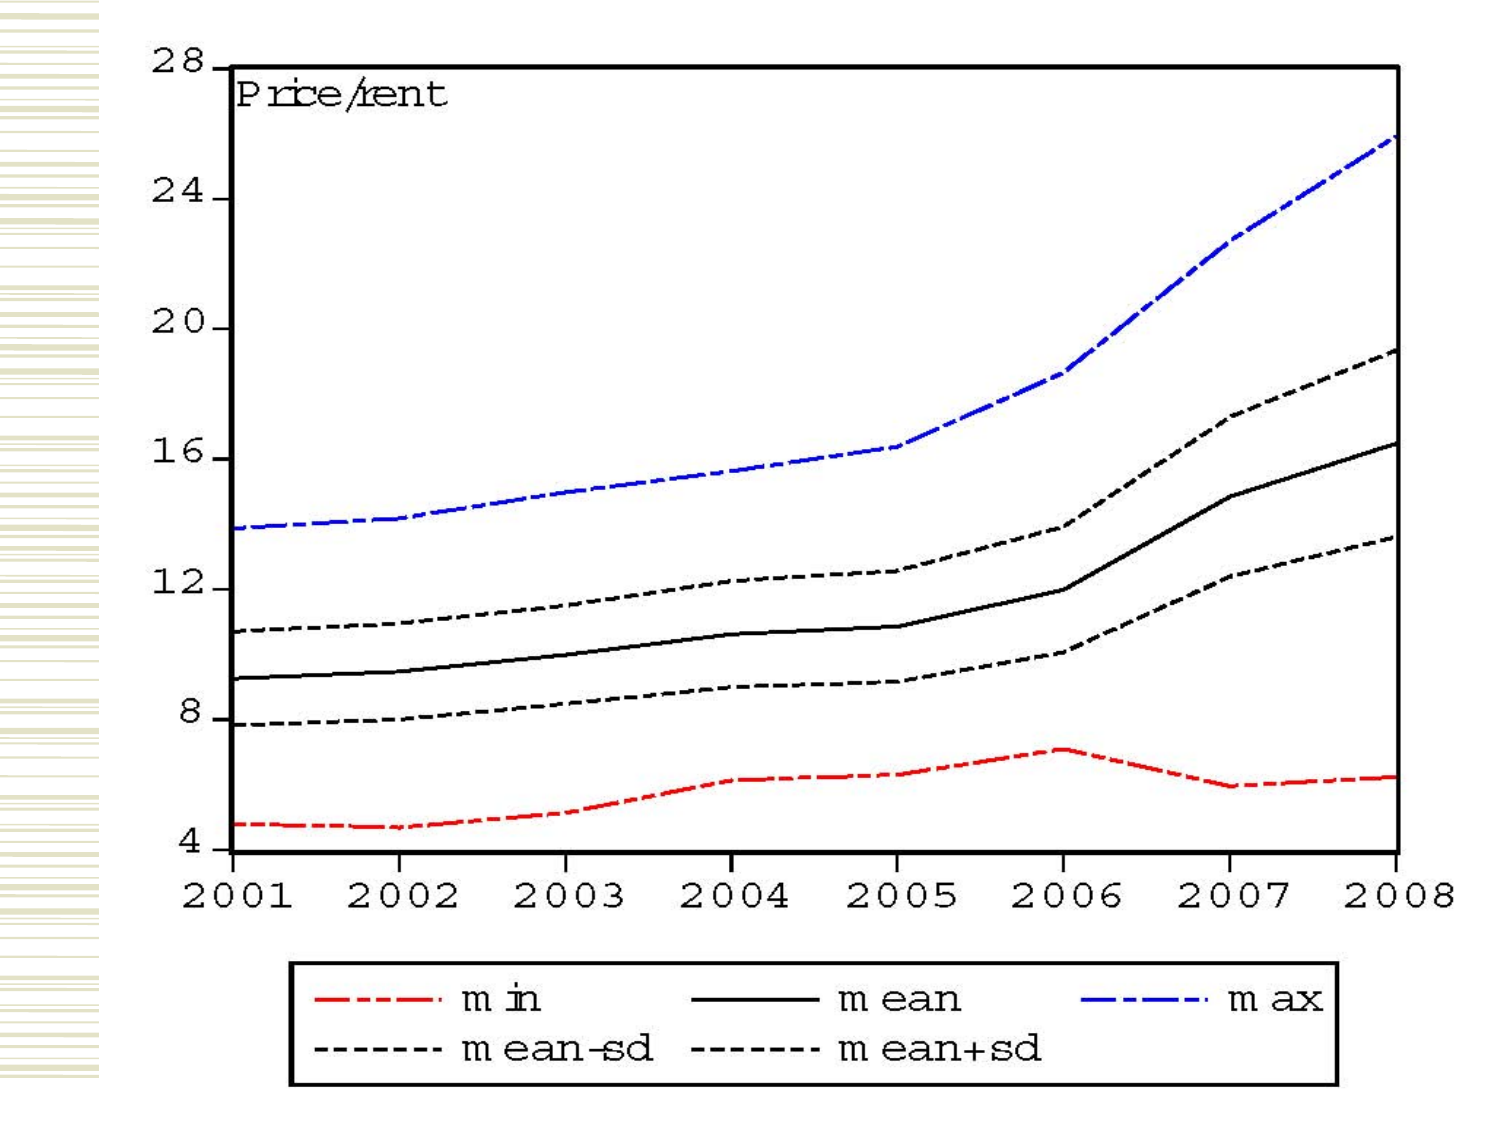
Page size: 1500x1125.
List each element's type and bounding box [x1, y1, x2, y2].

list [99, 0, 1500, 1125]
